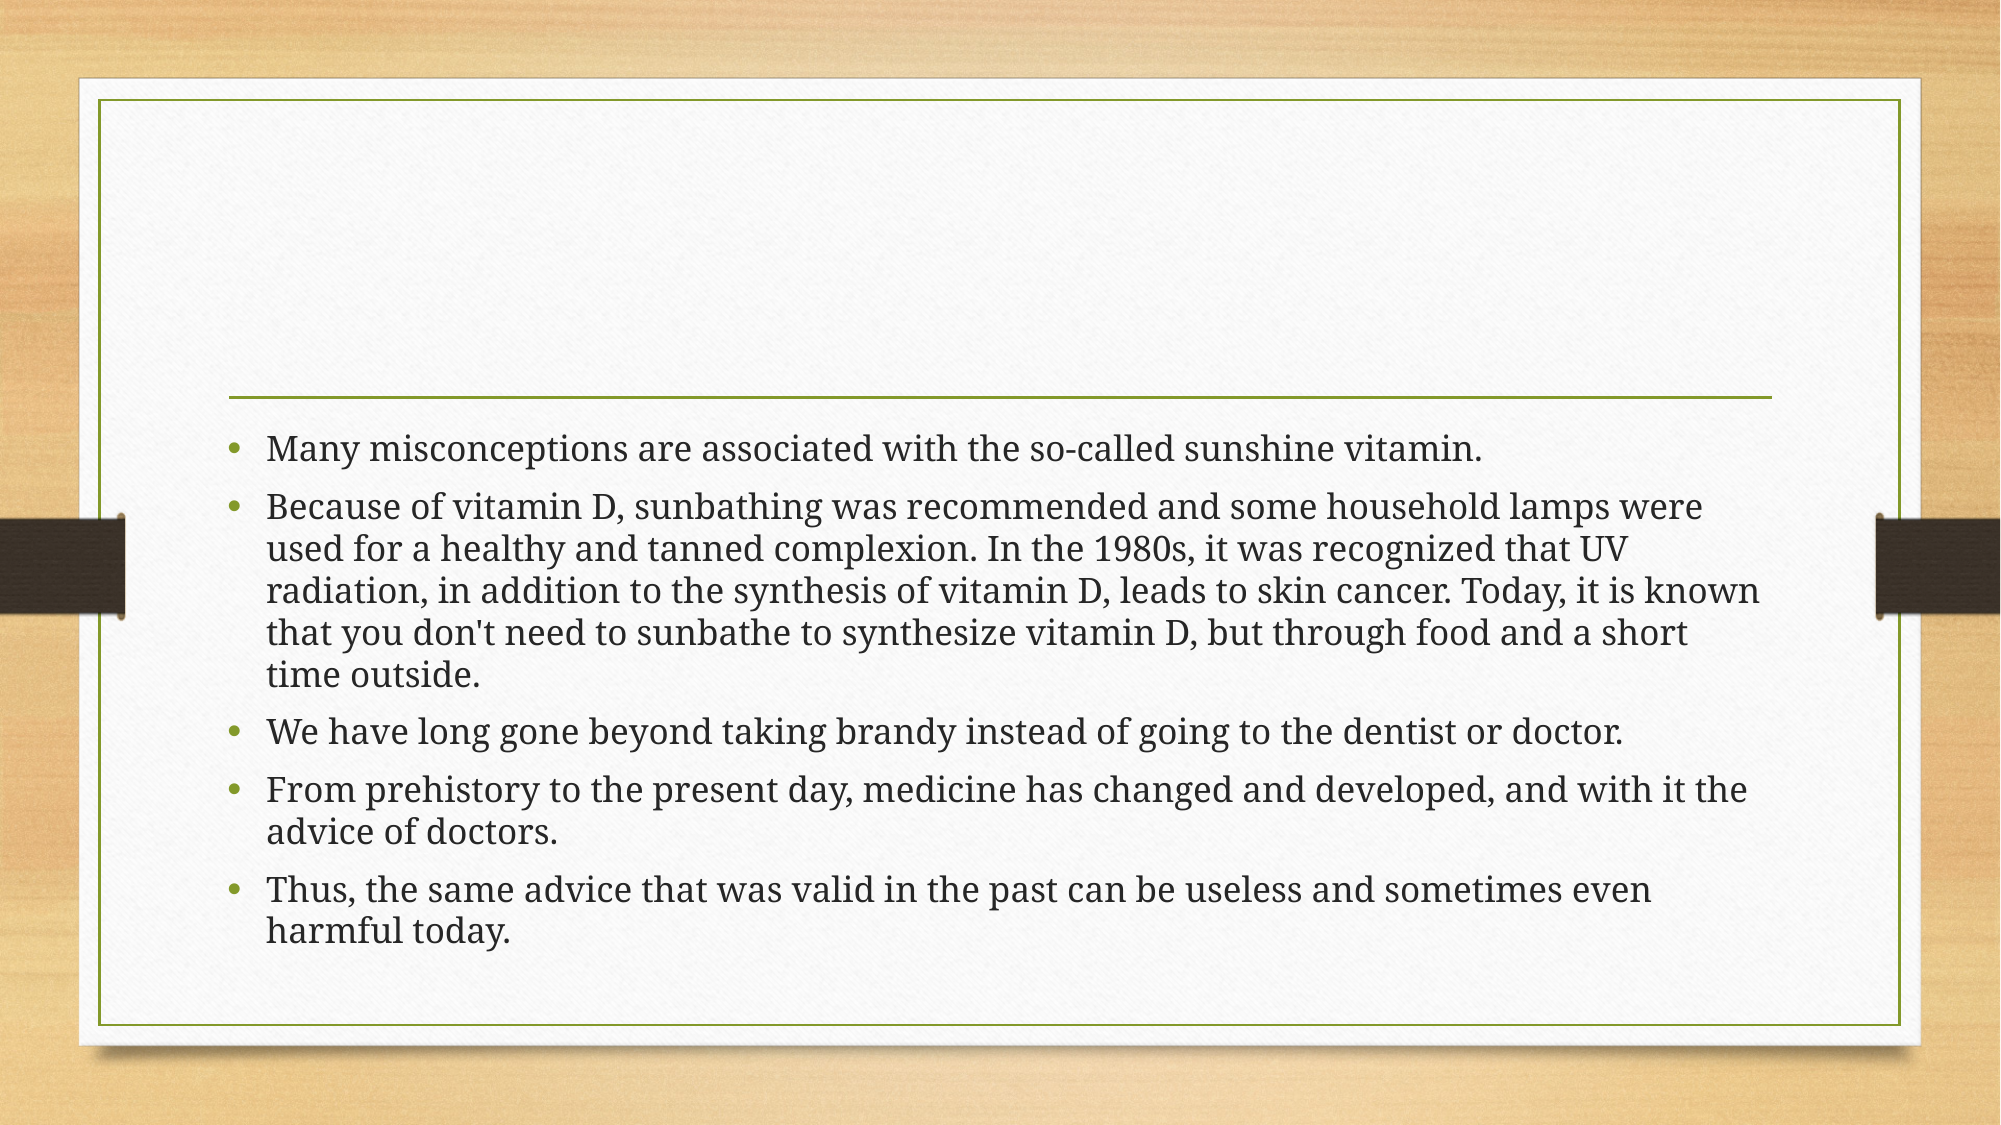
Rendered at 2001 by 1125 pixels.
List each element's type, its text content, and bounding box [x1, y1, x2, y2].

picture [0, 0, 2001, 1125]
list Many misconceptions are associated with the so-called sunshine vitamin. Because of vitamin D, sunbathing was recommended and some household lamps were used for a healthy and tanned complexion. In the 1980s, it was recognized that UV radiation, in addition to the synthesis of vitamin D, leads to skin cancer. Today, it is known that you don't need to sunbathe to synthesize vitamin D, but through food and a short time outside. We have long gone beyond taking brandy instead of going to the dentist or doctor. From prehistory to the present day, medicine has changed and developed, and with it the advice of doctors. Thus, the same advice that was valid in the past can be useless and sometimes even harmful today. [212, 419, 1788, 964]
